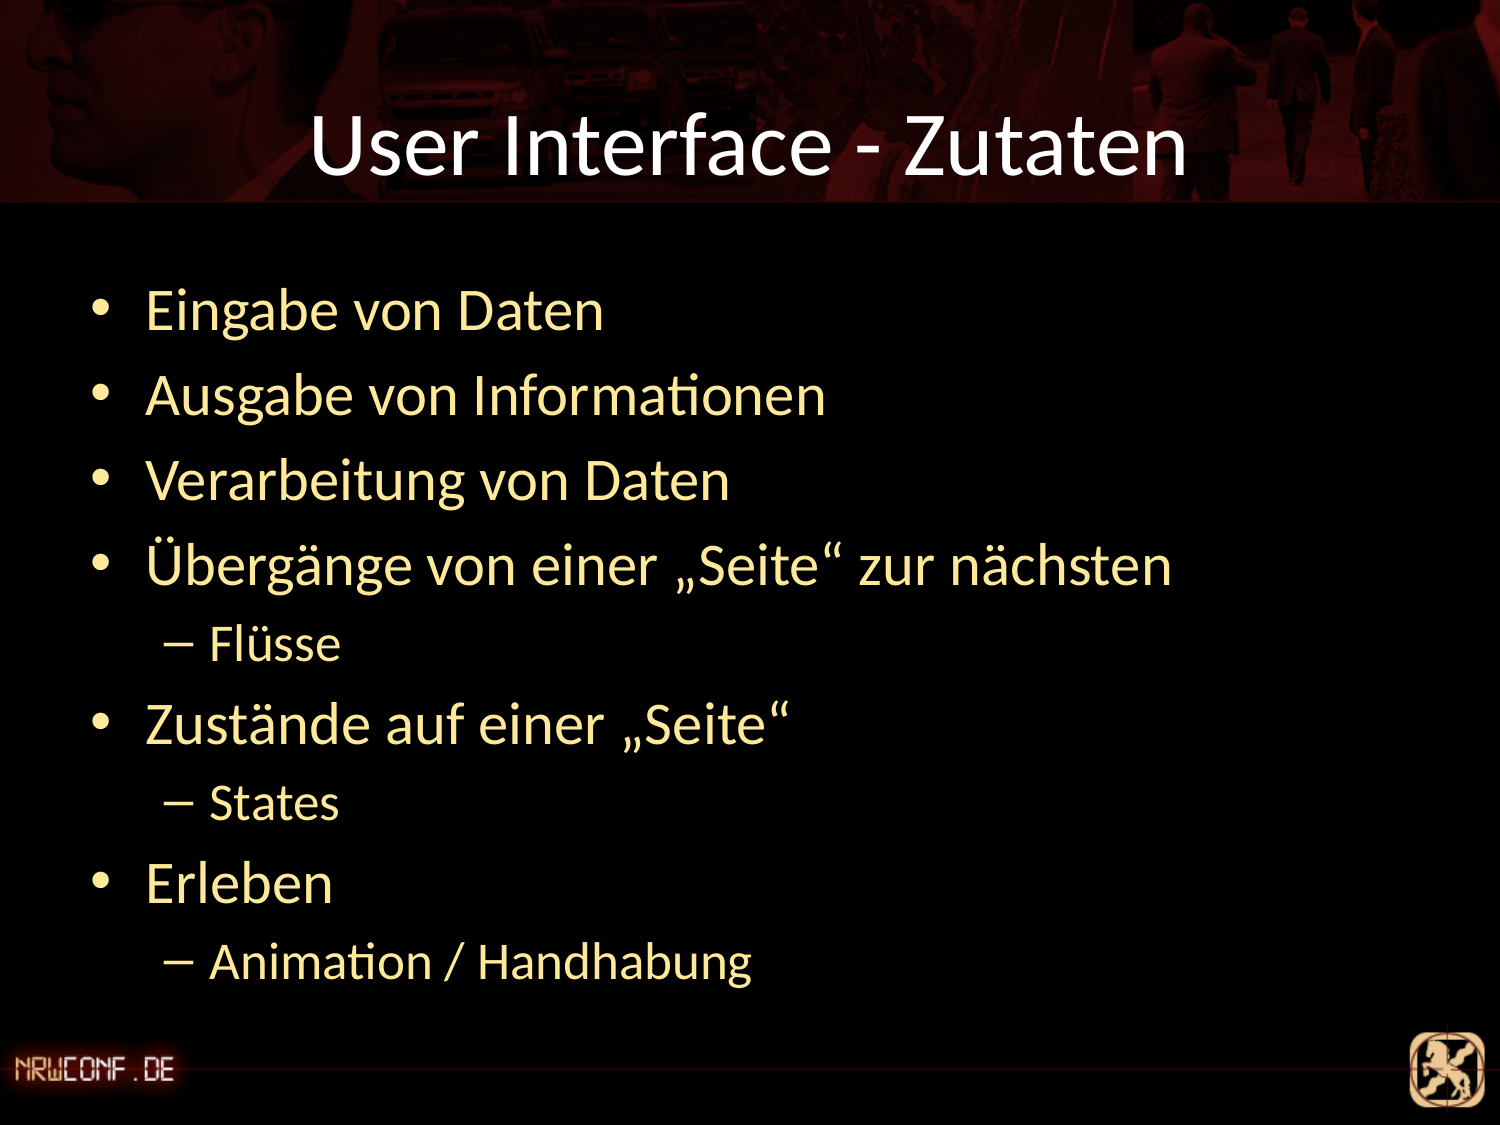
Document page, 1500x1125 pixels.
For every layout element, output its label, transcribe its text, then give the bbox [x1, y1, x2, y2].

list Eingabe von Daten Ausgabe von Informationen Verarbeitung von Daten Übergänge von einer „Seite“ zur nächsten Flüsse Zustände auf einer „Seite“ States Erleben Animation / Handhabung [75, 262, 1425, 1005]
picture [0, 0, 1500, 1125]
title User Interface - Zutaten [75, 45, 1425, 233]
